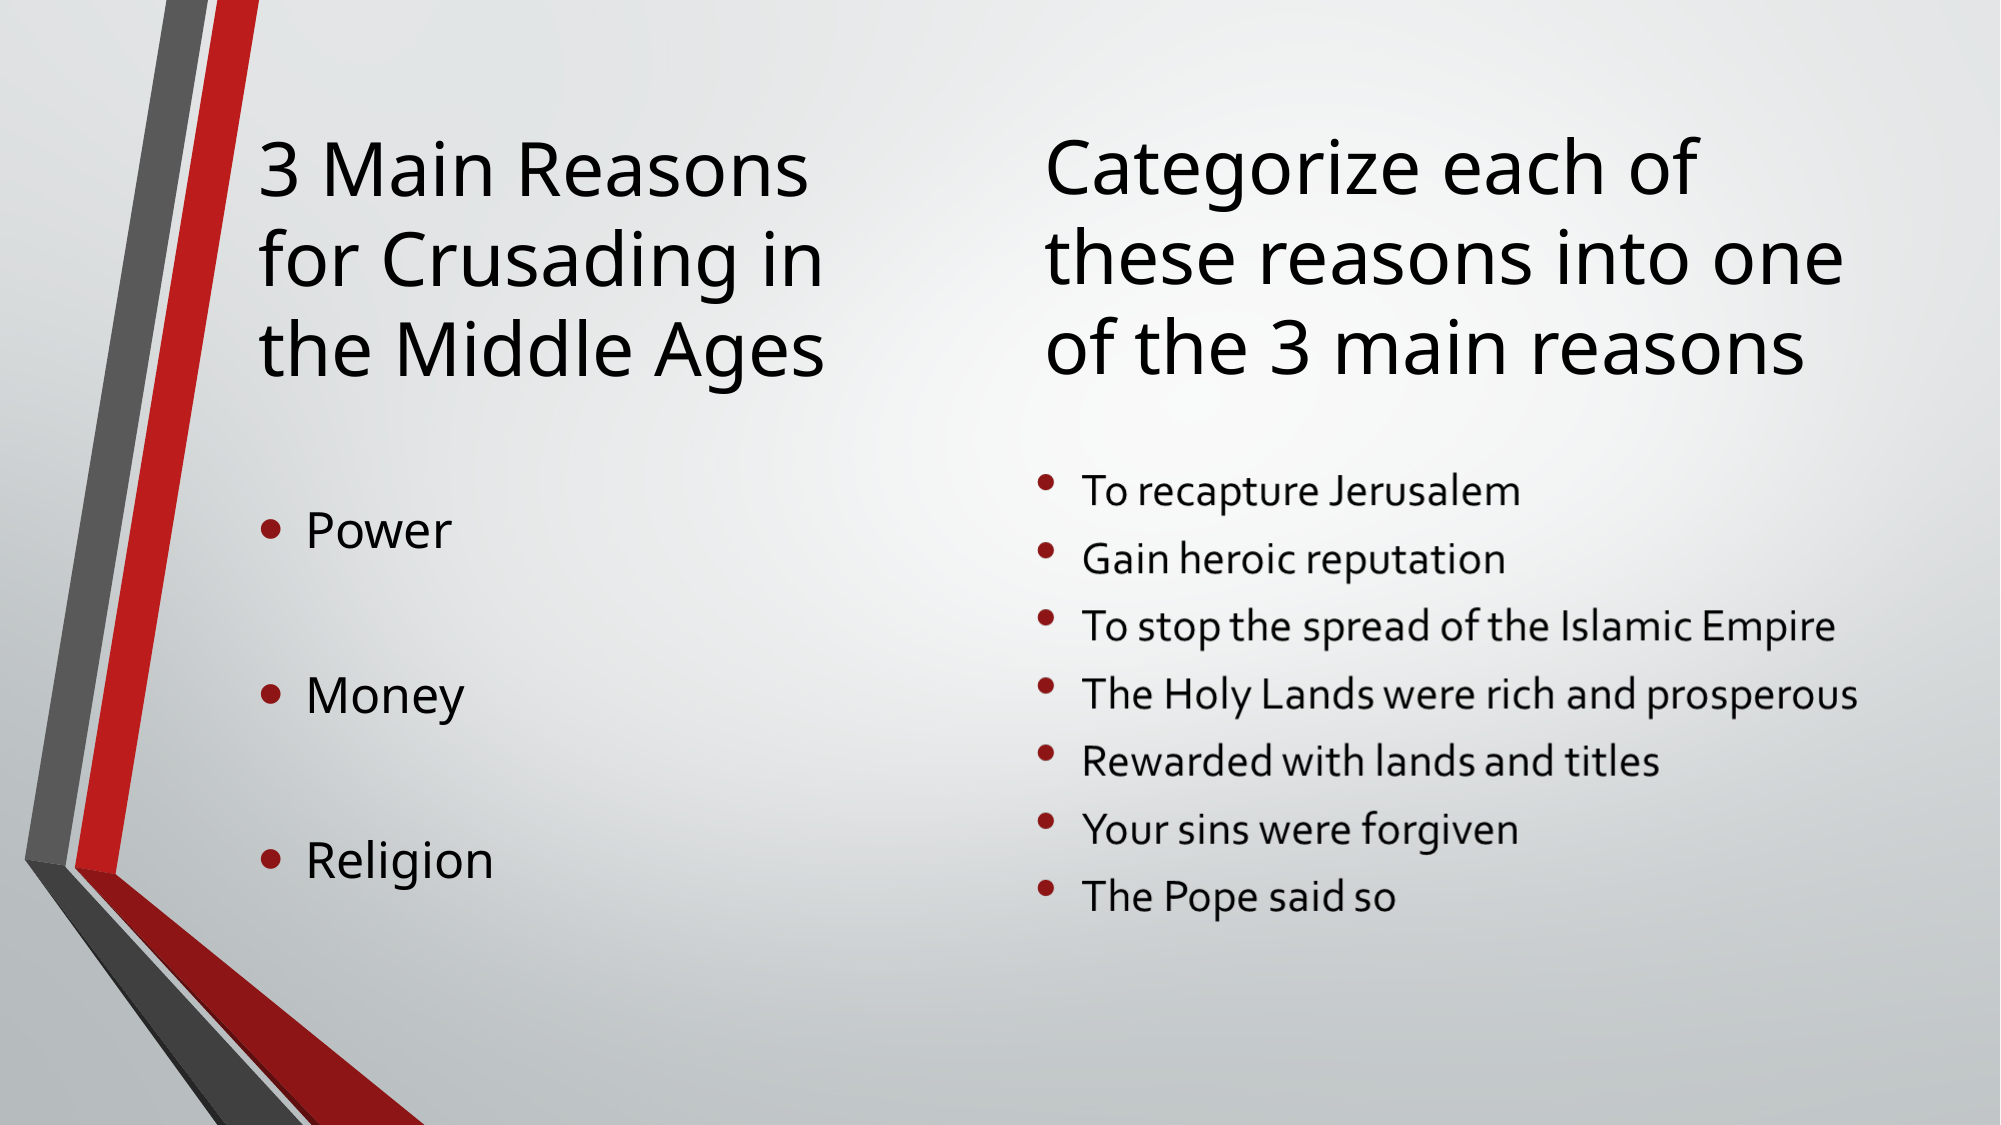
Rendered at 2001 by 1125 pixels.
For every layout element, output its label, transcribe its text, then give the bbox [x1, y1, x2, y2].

list Power Money Religion [243, 437, 997, 950]
text_box Categorize each of these reasons into one of the 3 main reasons [1029, 112, 1887, 398]
picture [997, 425, 1888, 962]
title 3 Main Reasons for Crusading in the Middle Ages [243, 112, 939, 400]
